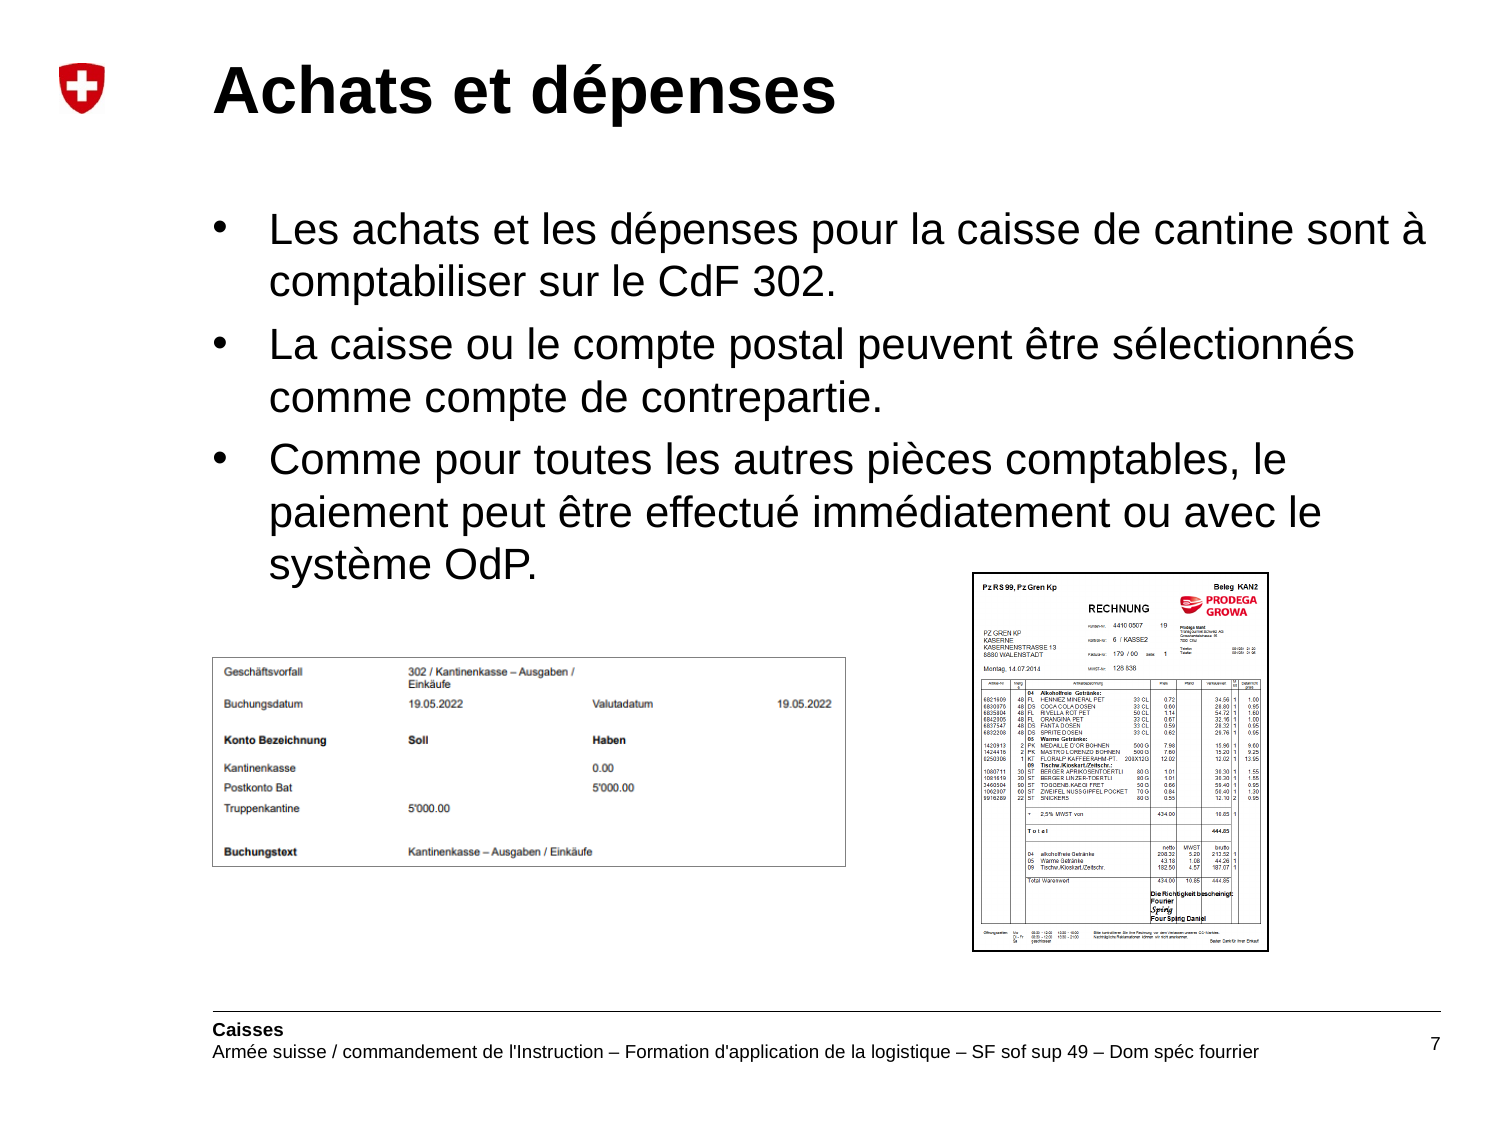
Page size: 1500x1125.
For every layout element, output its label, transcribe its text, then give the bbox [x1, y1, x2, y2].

picture [211, 657, 846, 867]
picture [59, 63, 105, 114]
picture [974, 574, 1267, 951]
list Les achats et les dépenses pour la caisse de cantine sont à comptabiliser sur le CdF 302. La caisse ou le compte postal peuvent être sélectionnés comme compte de contrepartie. Comme pour toutes les autres pièces comptables, le paiement peut être effectué immédiatement ou avec le système OdP. [212, 200, 1441, 1004]
title Achats et dépenses [212, 46, 1442, 192]
